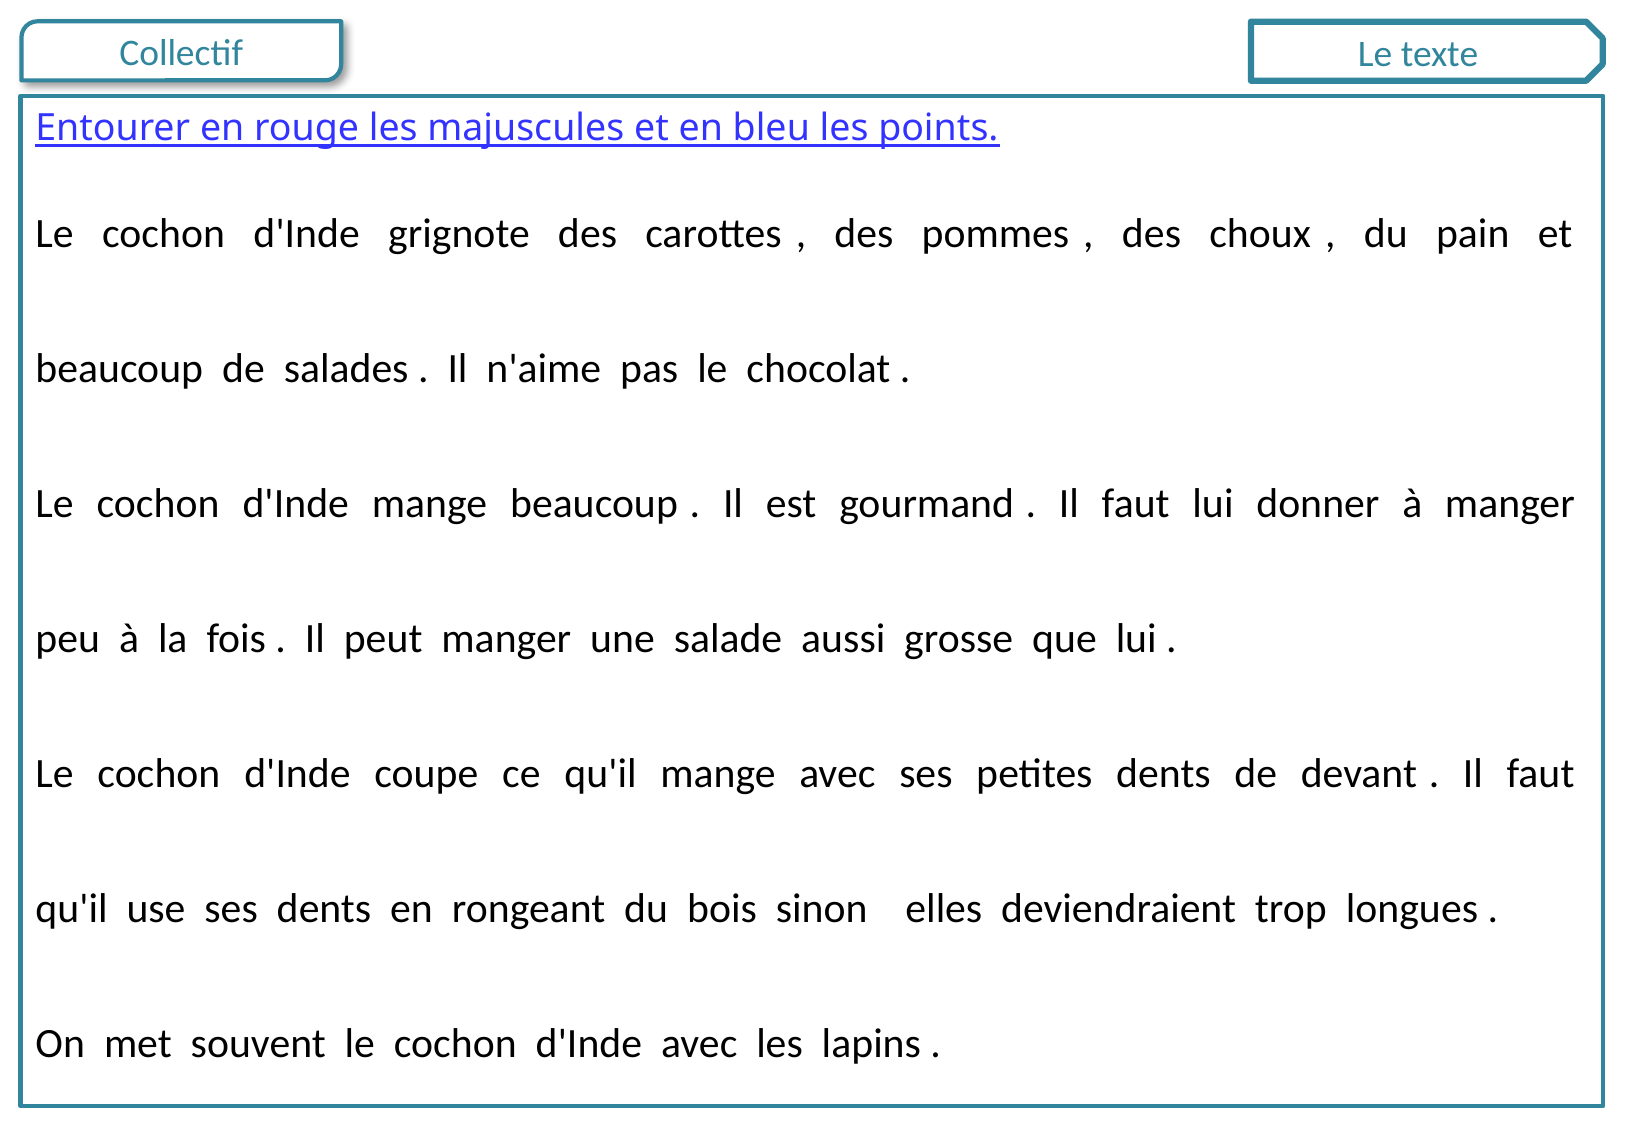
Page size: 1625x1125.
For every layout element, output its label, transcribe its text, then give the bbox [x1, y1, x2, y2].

list Entourer en rouge les majuscules et en bleu les points. [18, 94, 1605, 1108]
list Le texte [1251, 21, 1585, 81]
list Le cochon d'Inde grignote des carottes , des pommes , des choux , du pain et beaucoup de salades . Il n'aime pas le chocolat . Le cochon d'Inde mange beaucoup . Il est gourmand . Il faut lui donner à manger peu à la fois . Il peut manger une salade aussi grosse que lui . Le cochon d'Inde coupe ce qu'il mange avec ses petites dents de devant . Il faut qu'il use ses dents en rongeant du bois sinon elles deviendraient trop longues . On met souvent le cochon d'Inde avec les lapins . [20, 113, 1603, 1036]
